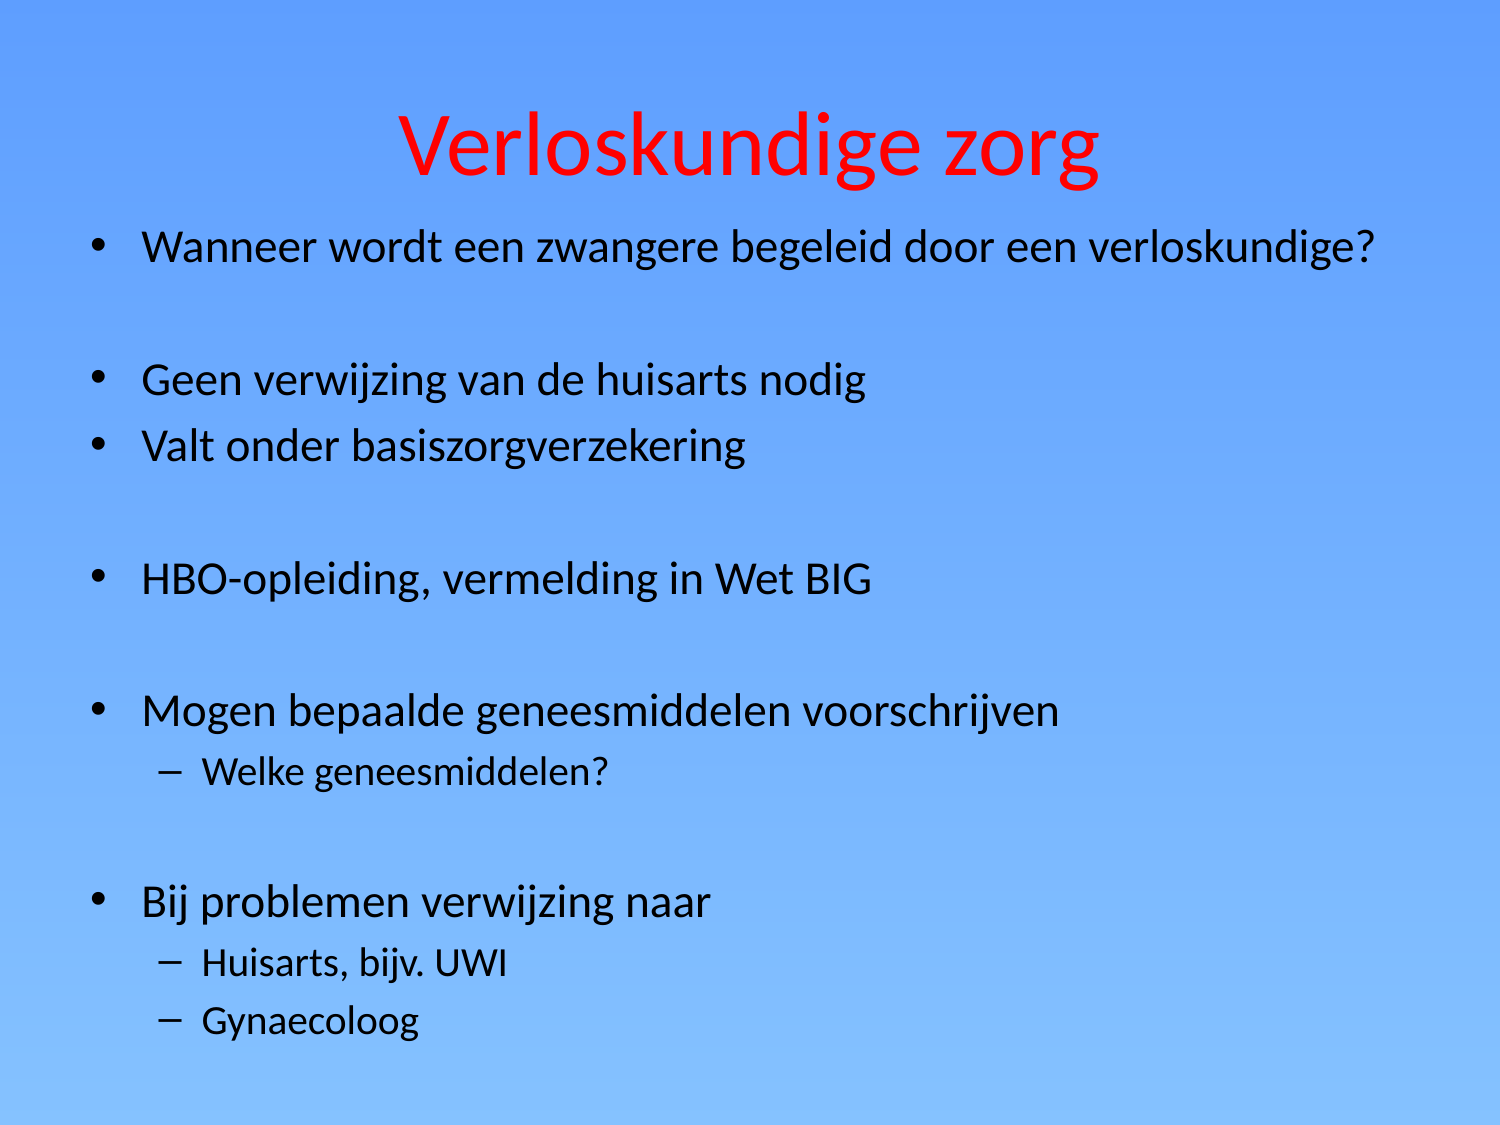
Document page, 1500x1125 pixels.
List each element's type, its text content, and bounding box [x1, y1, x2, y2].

title Verloskundige zorg [75, 45, 1425, 208]
list Wanneer wordt een zwangere begeleid door een verloskundige? Geen verwijzing van de huisarts nodig Valt onder basiszorgverzekering HBO-opleiding, vermelding in Wet BIG Mogen bepaalde geneesmiddelen voorschrijven Welke geneesmiddelen? Bij problemen verwijzing naar Huisarts, bijv. UWI Gynaecoloog [75, 208, 1425, 1071]
